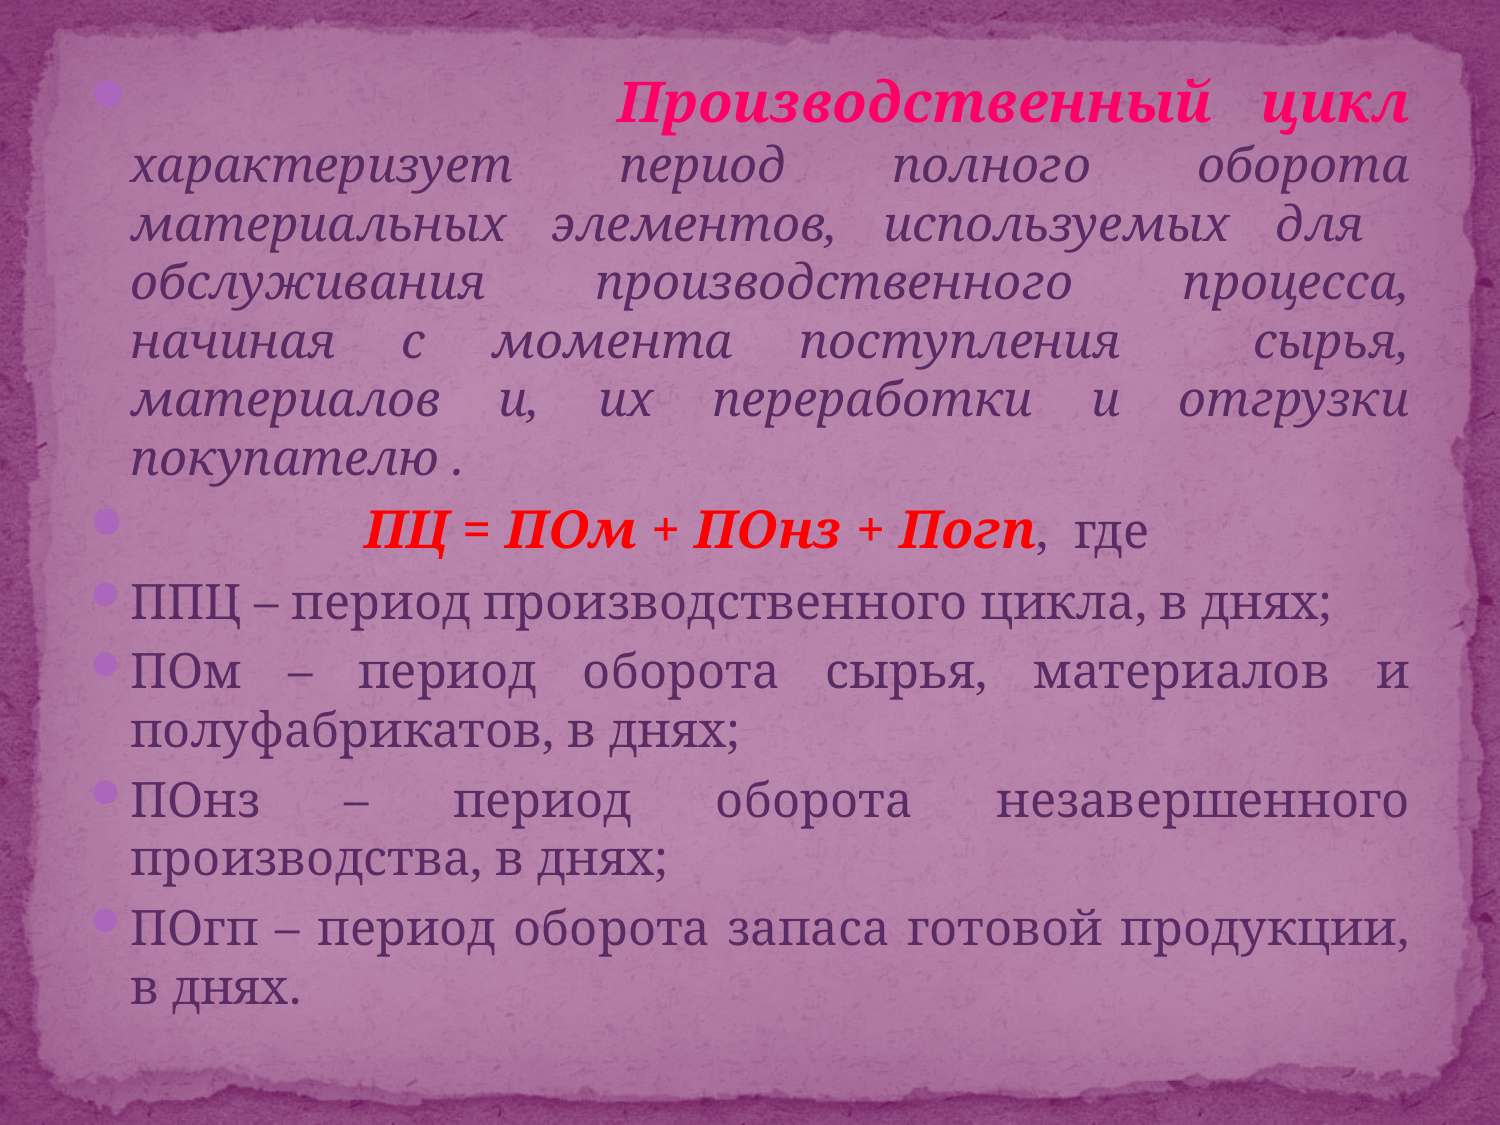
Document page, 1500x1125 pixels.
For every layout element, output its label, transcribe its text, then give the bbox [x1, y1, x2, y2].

list Производственный цикл характеризует период полного оборота материальных элементов, используемых для обслуживания производственного процесса, начиная с момента поступления сырья, материалов и, их переработки и отгрузки покупателю . ПЦ = ПОм + ПОнз + Погп, где ППЦ – период производственного цикла, в днях; ПОм – период оборота сырья, материалов и полуфабрикатов, в днях; ПОнз – период оборота незавершенного производства, в днях; ПОгп – период оборота запаса готовой продукции, в днях. [74, 58, 1426, 1032]
